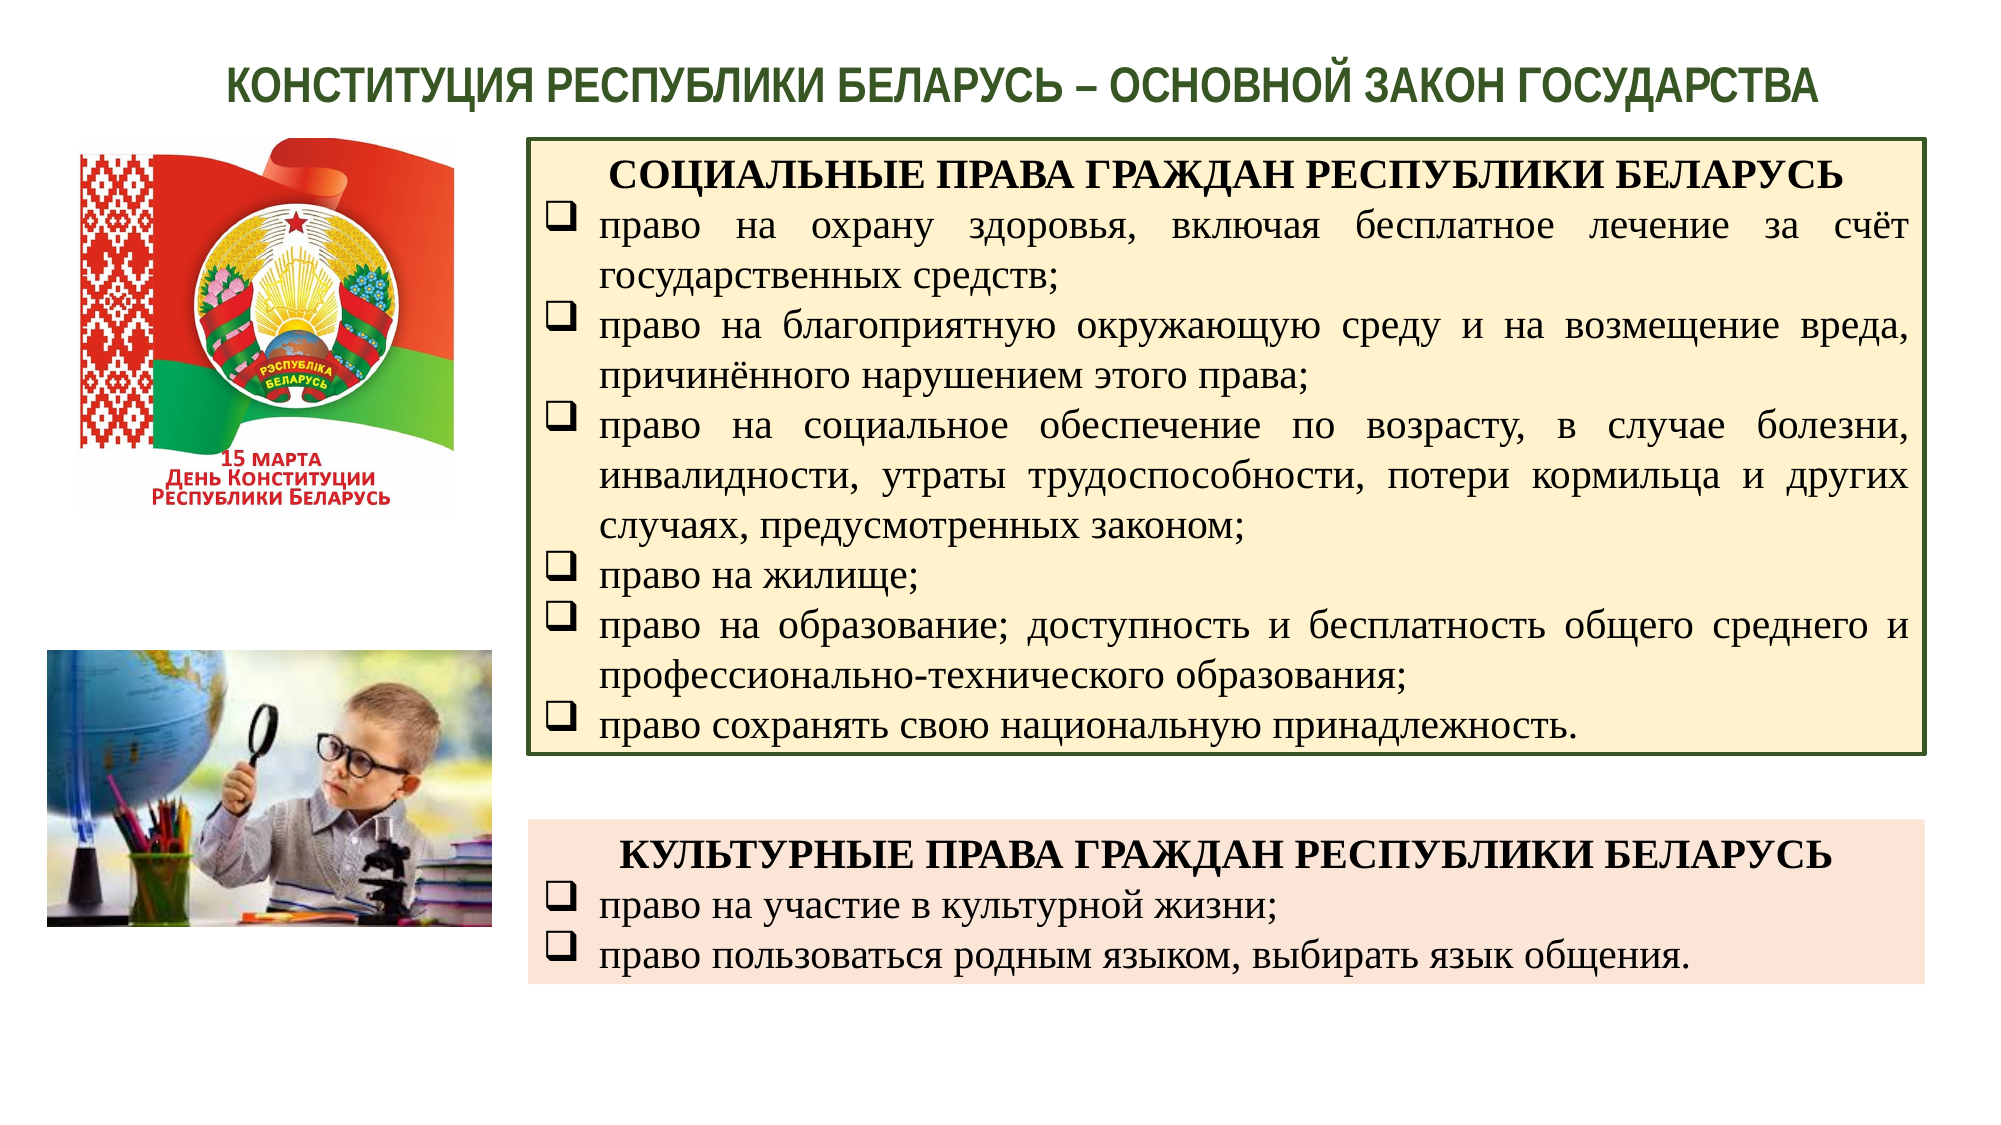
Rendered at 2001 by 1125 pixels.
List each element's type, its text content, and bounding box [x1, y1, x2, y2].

text_box Конституция РеспубликИ Беларусь – ОСНОВНОЙ ЗАКОН ГОСУДАРСТВА [190, 56, 1856, 120]
picture [47, 650, 492, 927]
picture [78, 138, 455, 516]
text_box Социальные права граждан Республики Беларусь право на охрану здоровья, включая бесплатное лечение за счёт государственных средств; право на благоприятную окружающую среду и на возмещение вреда, причинённого нарушением этого права; право на социальное обеспечение по возрасту, в случае болезни, инвалидности, утраты трудоспособности, потери кормильца и других случаях, предусмотренных законом; право на жилище; право на образование; доступность и бесплатность общего среднего и профессионально-технического образования; право сохранять свою национальную принадлежность. [528, 138, 1925, 754]
text_box Культурные права граждан Республики Беларусь право на участие в культурной жизни; право пользоваться родным языком, выбирать язык общения. [528, 819, 1925, 985]
